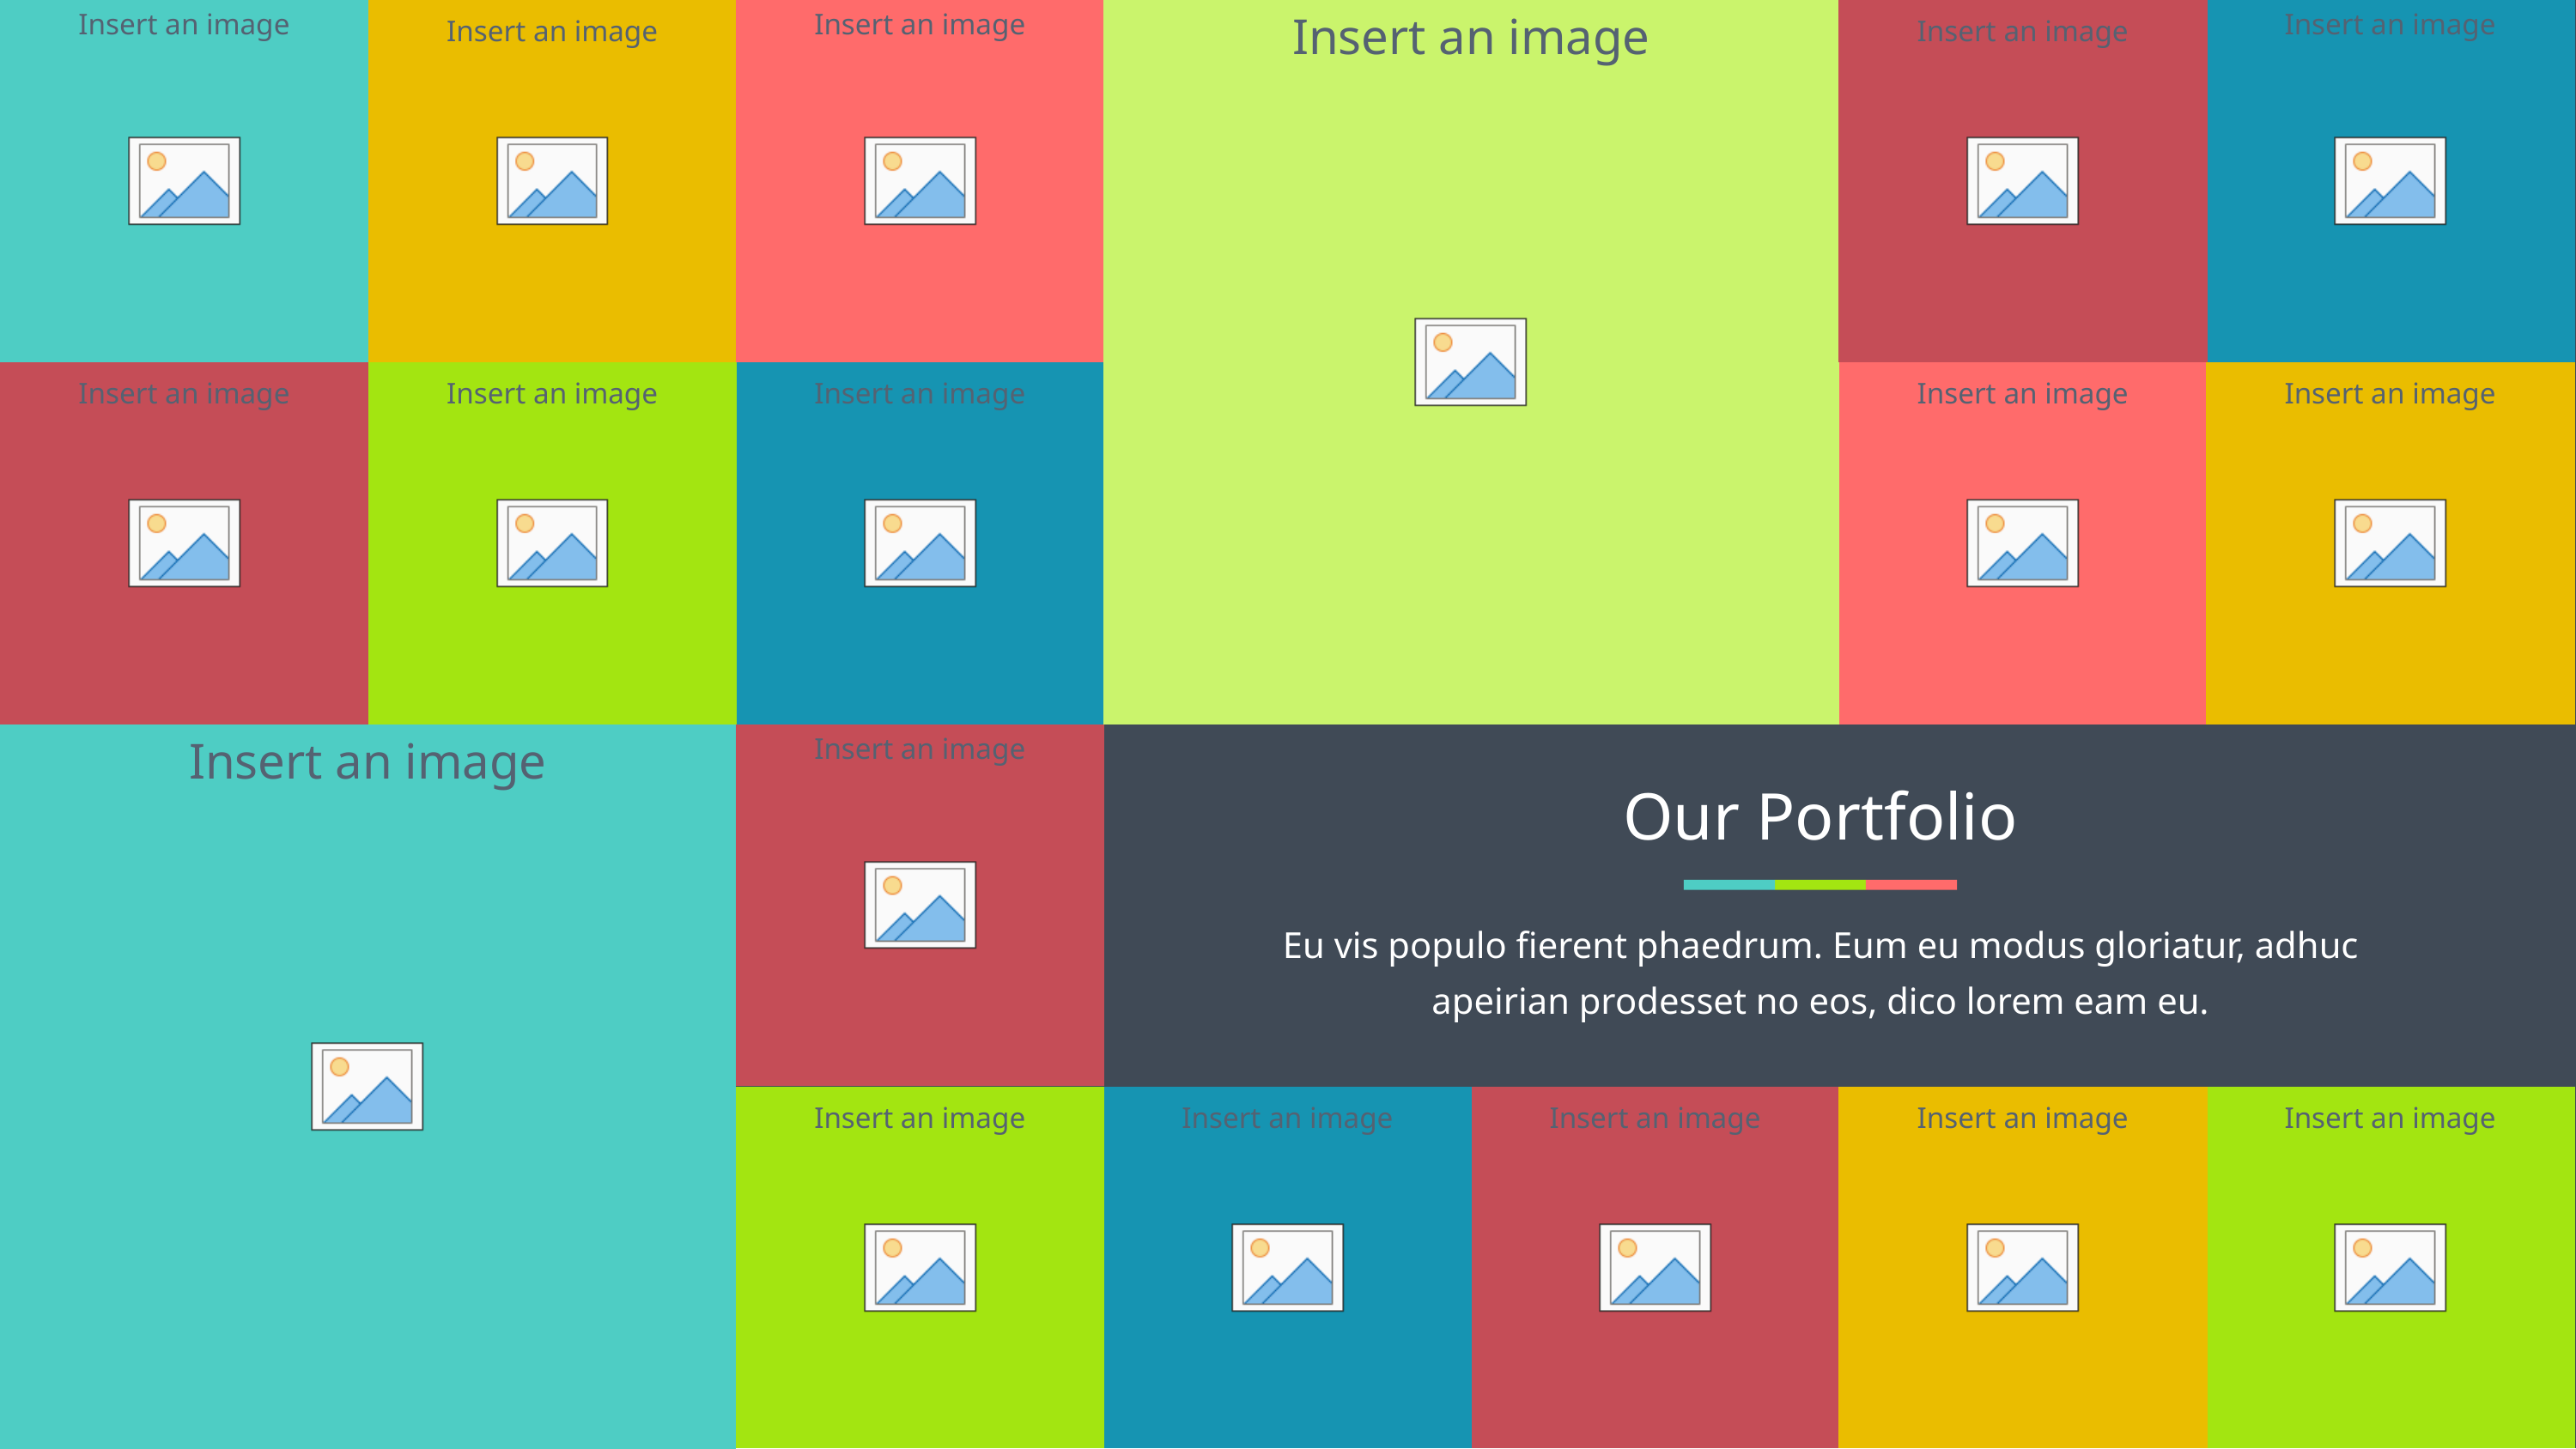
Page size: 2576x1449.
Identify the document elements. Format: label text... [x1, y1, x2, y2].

list Eu vis populo fierent phaedrum. Eum eu modus gloriatur, adhuc apeirian prodesset no eos, dico lorem eam eu. [1218, 902, 2423, 1047]
picture [0, 0, 2575, 1449]
list Our Portfolio [1218, 761, 2423, 867]
